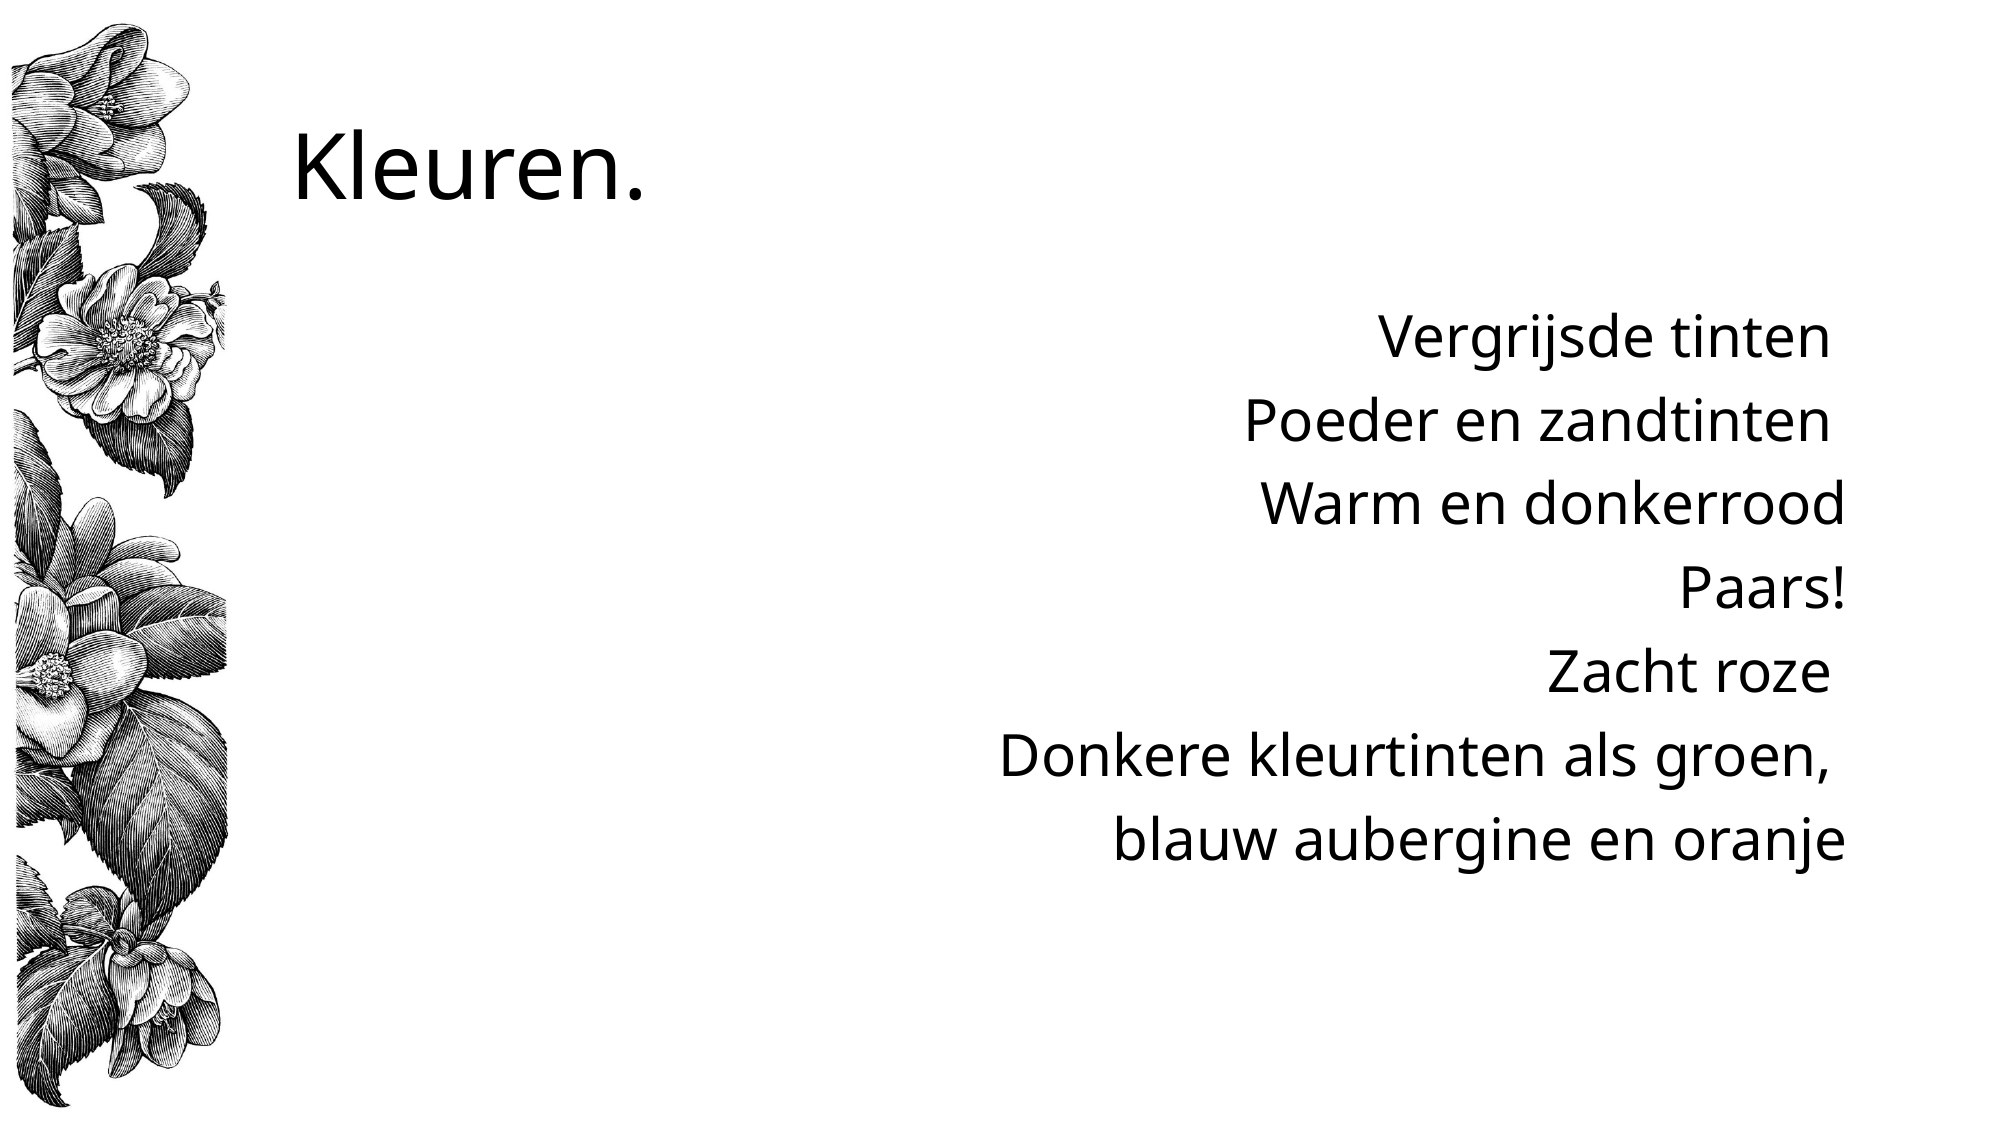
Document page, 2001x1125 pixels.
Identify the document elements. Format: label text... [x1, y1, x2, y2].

list Vergrijsde tinten Poeder en zandtinten Warm en donkerrood Paars! Zacht roze Donkere kleurtinten als groen, blauw aubergine en oranje [250, 299, 1863, 1014]
picture [1, 0, 250, 1125]
title Kleuren. [275, 61, 2000, 279]
